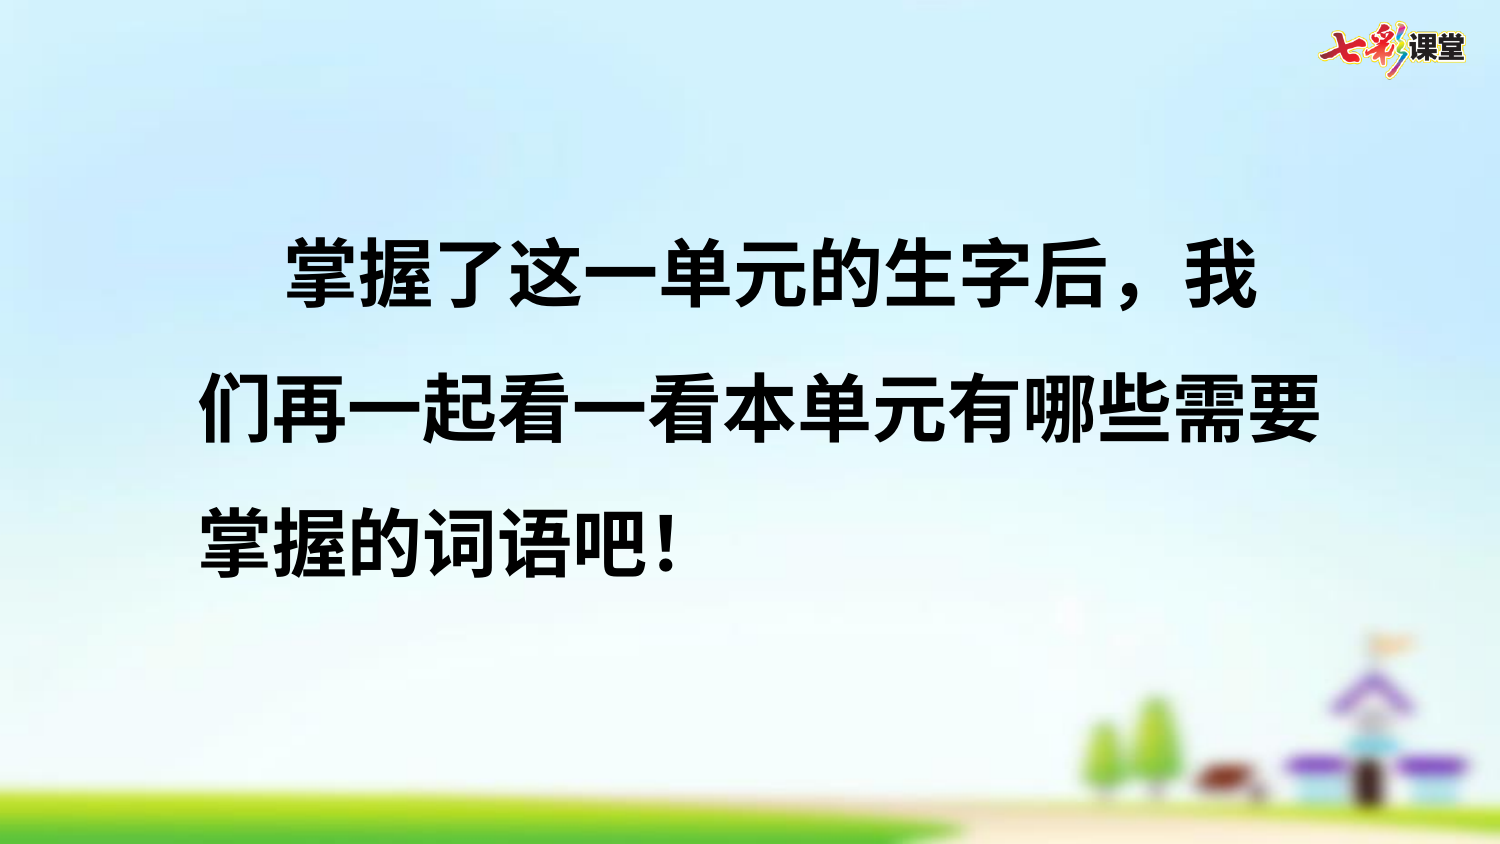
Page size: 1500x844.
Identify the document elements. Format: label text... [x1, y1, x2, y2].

picture [0, 0, 1500, 844]
text_box 掌握了这一单元的生字后，我们再一起看一看本单元有哪些需要掌握的词语吧！ [182, 173, 1341, 594]
